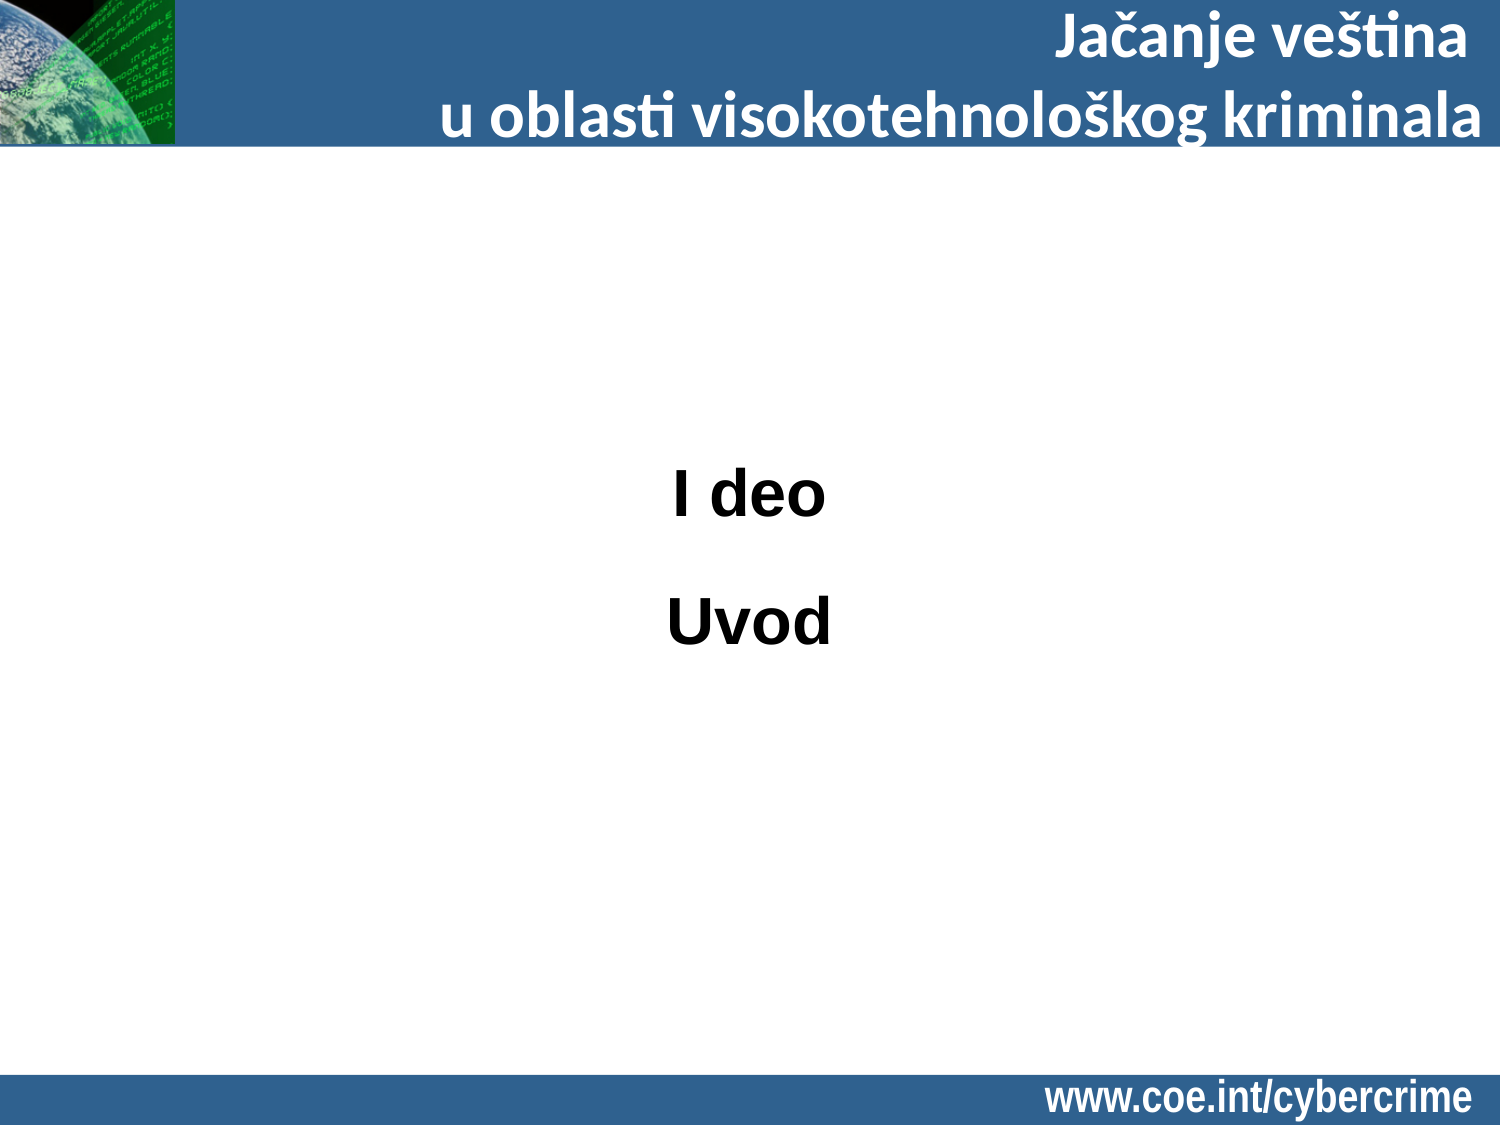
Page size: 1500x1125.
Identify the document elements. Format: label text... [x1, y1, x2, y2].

text_box [0, 1073, 1030, 1125]
text_box Jačanje veština u oblasti visokotehnološkog kriminala [177, 0, 1500, 149]
text_box www.coe.int/cybercrime [1030, 1059, 1500, 1125]
picture [0, 0, 175, 144]
text_box I deo Uvod [50, 457, 1450, 665]
